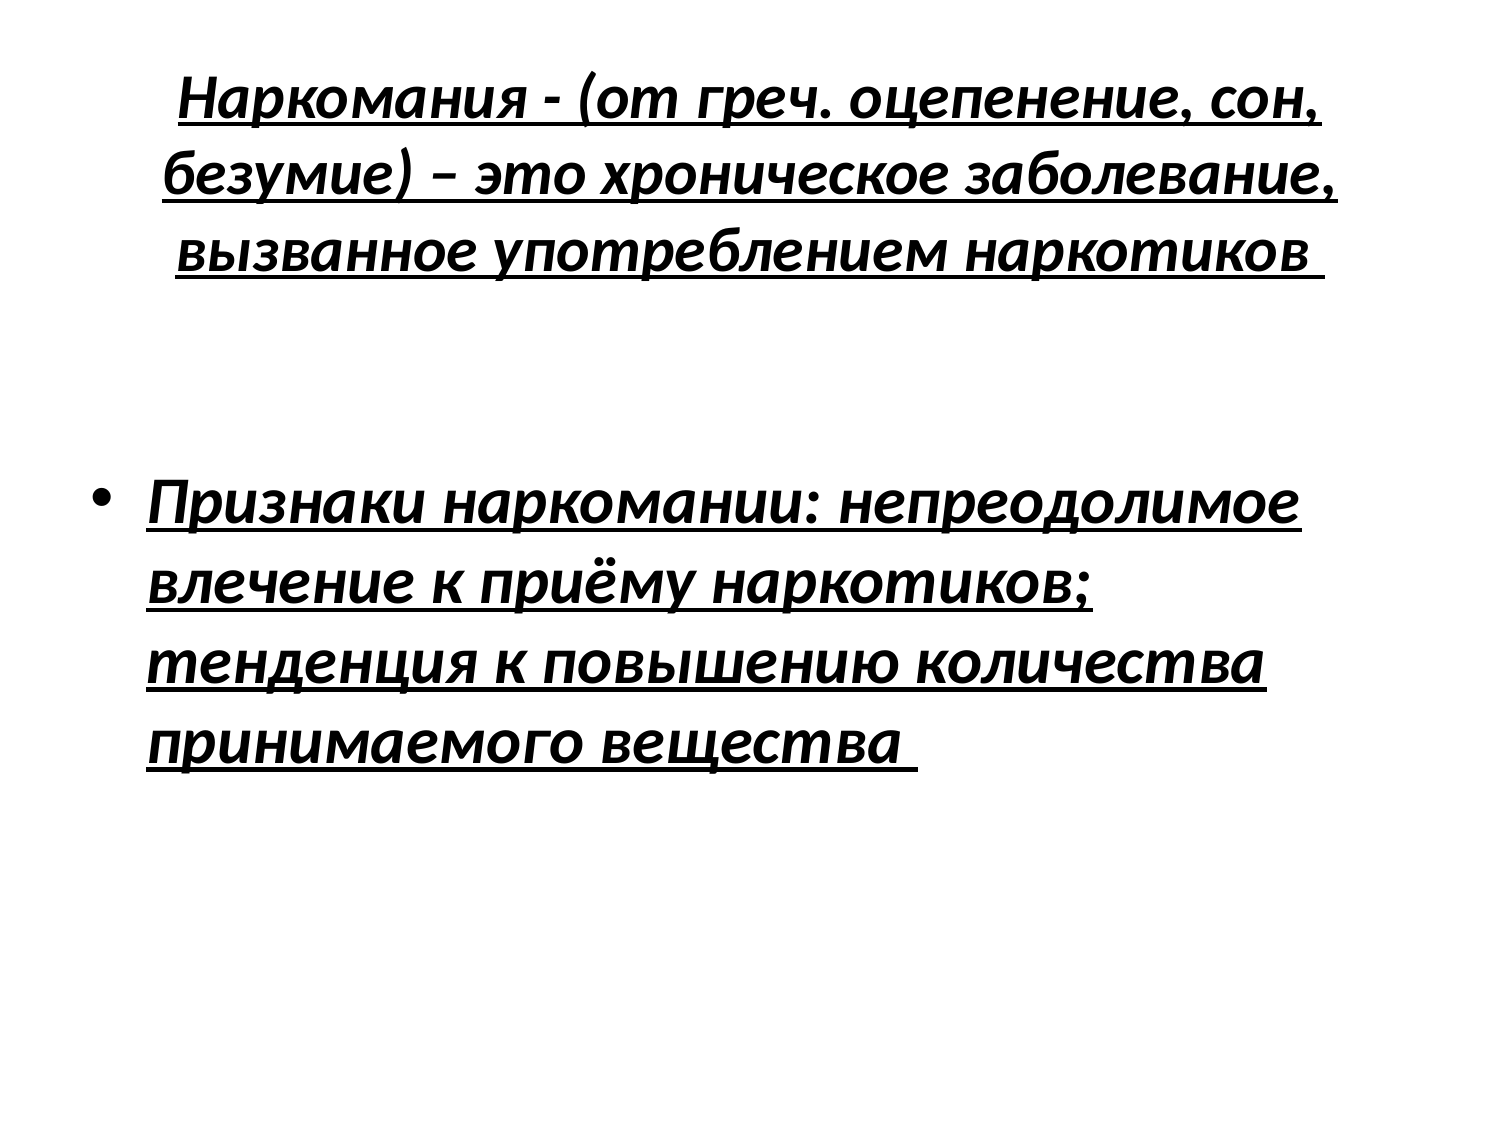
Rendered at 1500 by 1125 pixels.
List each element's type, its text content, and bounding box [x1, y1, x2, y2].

title Наркомания - (от греч. оцепенение, сон, безумие) – это хроническое заболевание, вызванное употреблением наркотиков [75, 45, 1425, 262]
list Признаки наркомании: непреодолимое влечение к приёму наркотиков; тенденция к повышению количества принимаемого вещества [75, 262, 1425, 1005]
